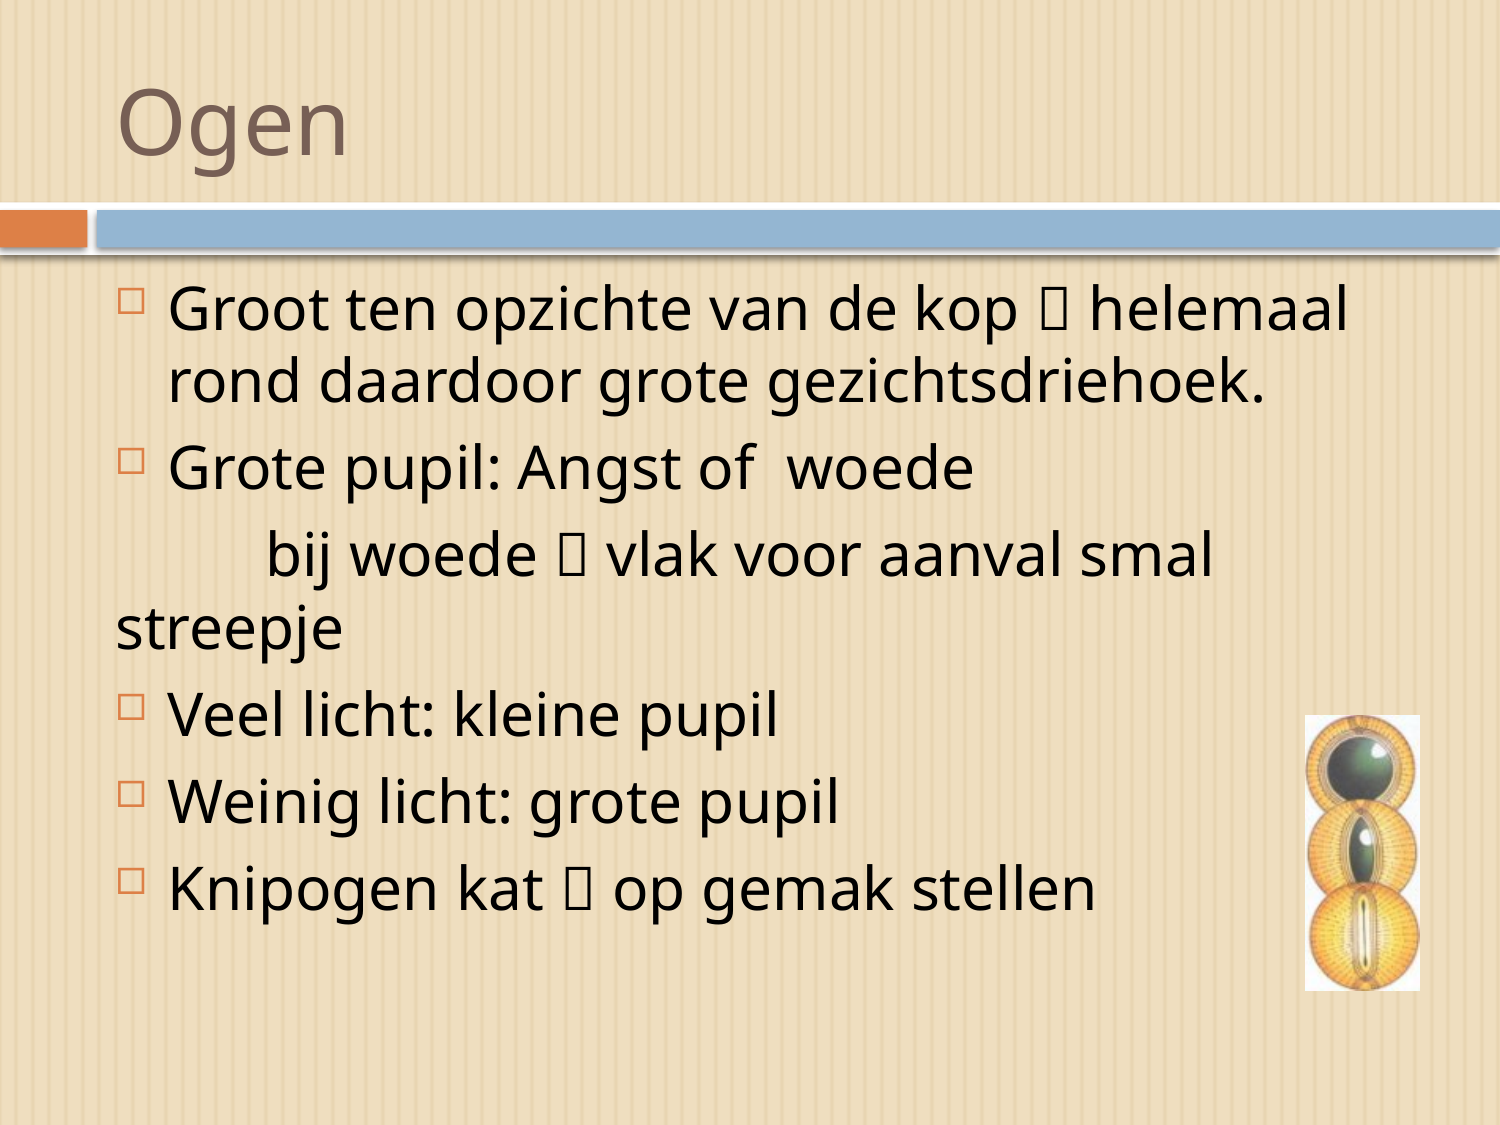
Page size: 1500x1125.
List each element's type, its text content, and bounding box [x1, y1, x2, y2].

title Ogen [100, 37, 1438, 200]
list Groot ten opzichte van de kop  helemaal rond daardoor grote gezichtsdriehoek. Grote pupil: Angst of woede bij woede  vlak voor aanval smal streepje Veel licht: kleine pupil Weinig licht: grote pupil Knipogen kat  op gemak stellen [100, 262, 1438, 1000]
picture [1304, 715, 1420, 992]
